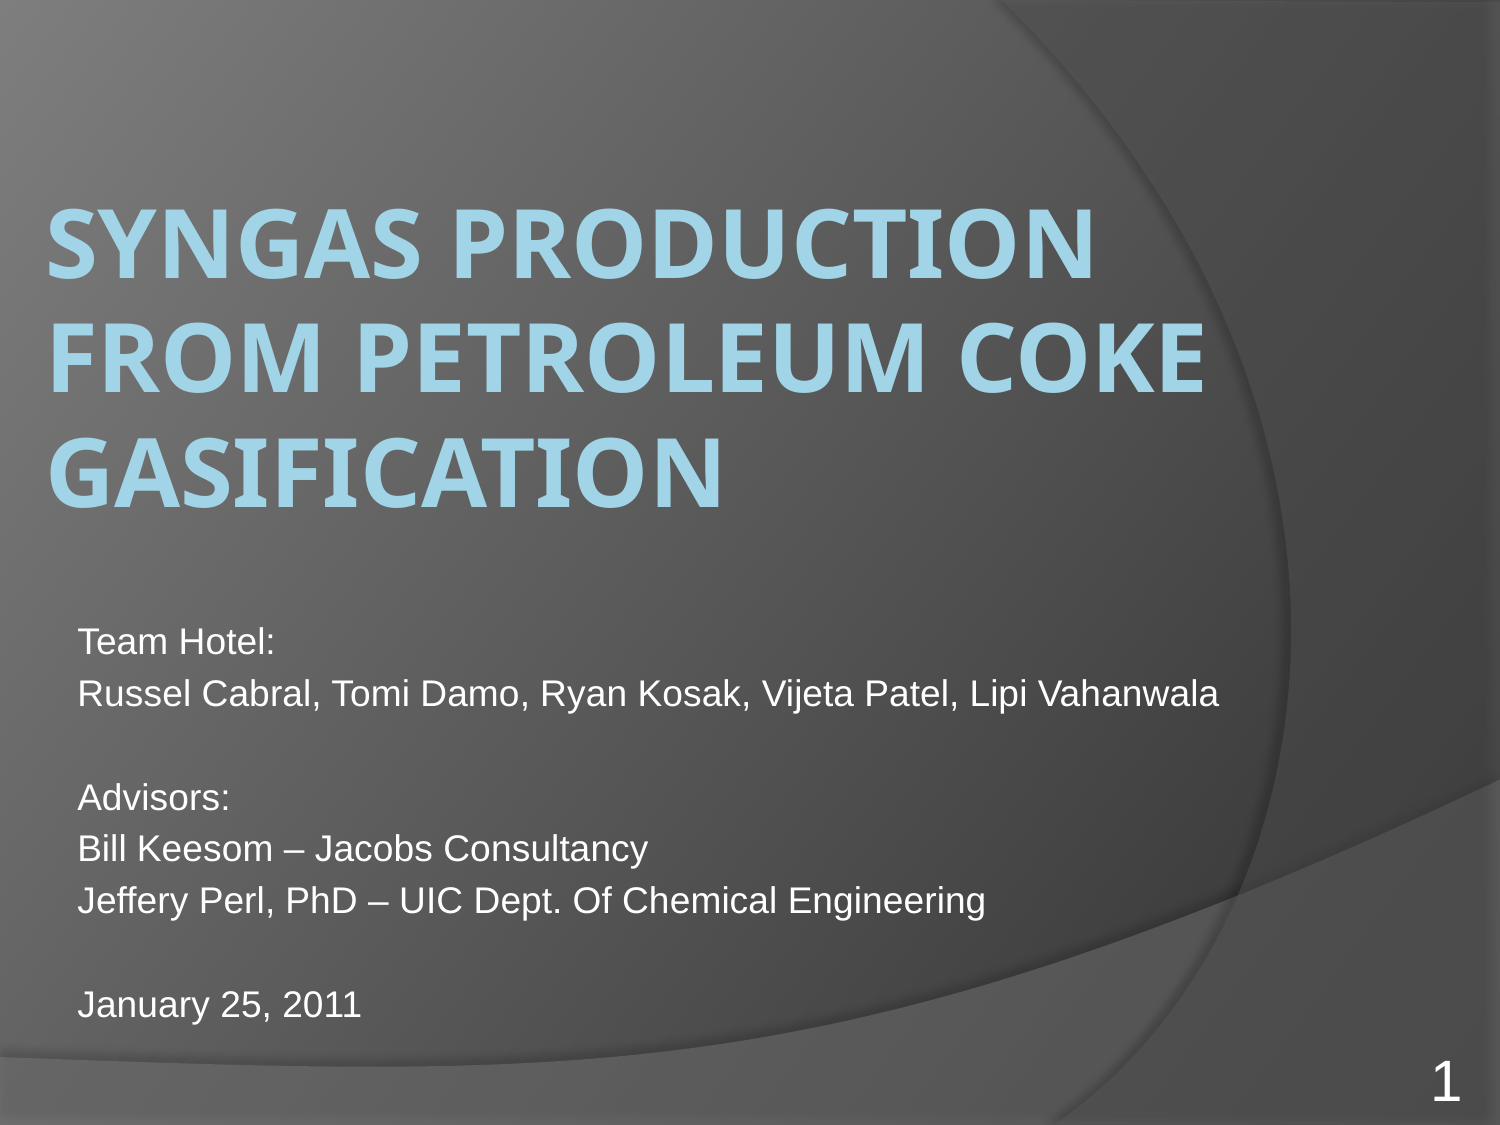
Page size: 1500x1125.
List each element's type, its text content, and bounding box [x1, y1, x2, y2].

title syngas Production from petroleum coke gasification [37, 174, 1388, 575]
subtitle Team Hotel: Russel Cabral, Tomi Damo, Ryan Kosak, Vijeta Patel, Lipi Vahanwala Advisors: Bill Keesom – Jacobs Consultancy Jeffery Perl, PhD – UIC Dept. Of Chemical Engineering January 25, 2011 [62, 612, 1438, 1025]
slide_number 1 [1337, 1053, 1463, 1114]
